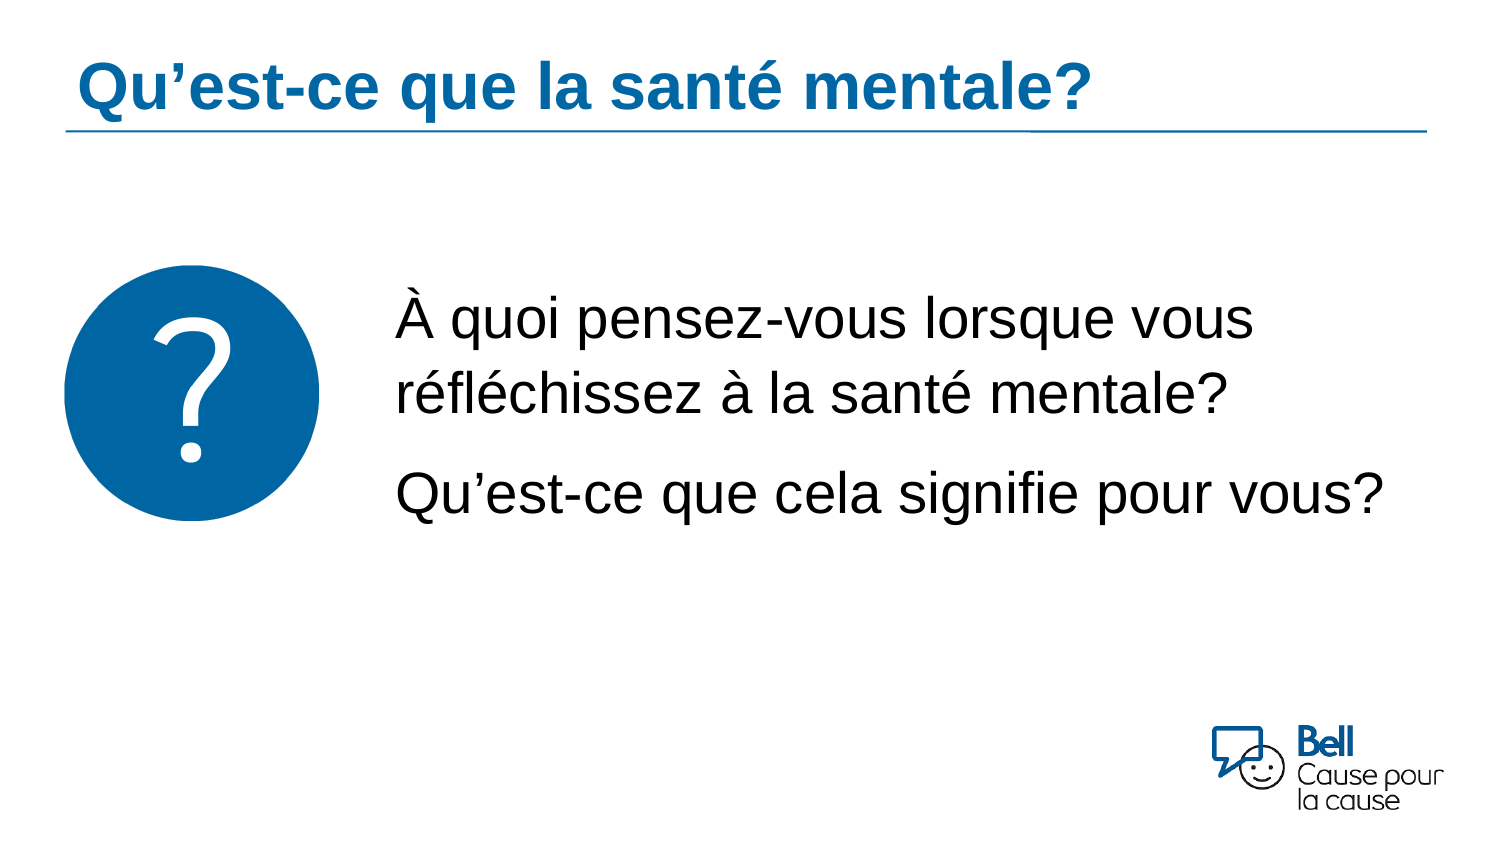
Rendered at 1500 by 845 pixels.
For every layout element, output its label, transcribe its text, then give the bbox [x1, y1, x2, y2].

title Qu’est-ce que la santé mentale? [62, 15, 1433, 123]
list À quoi pensez-vous lorsque vous réfléchissez à la santé mentale? Qu’est-ce que cela signifie pour vous? [361, 268, 1426, 733]
picture [61, 263, 321, 523]
picture [1212, 725, 1444, 810]
